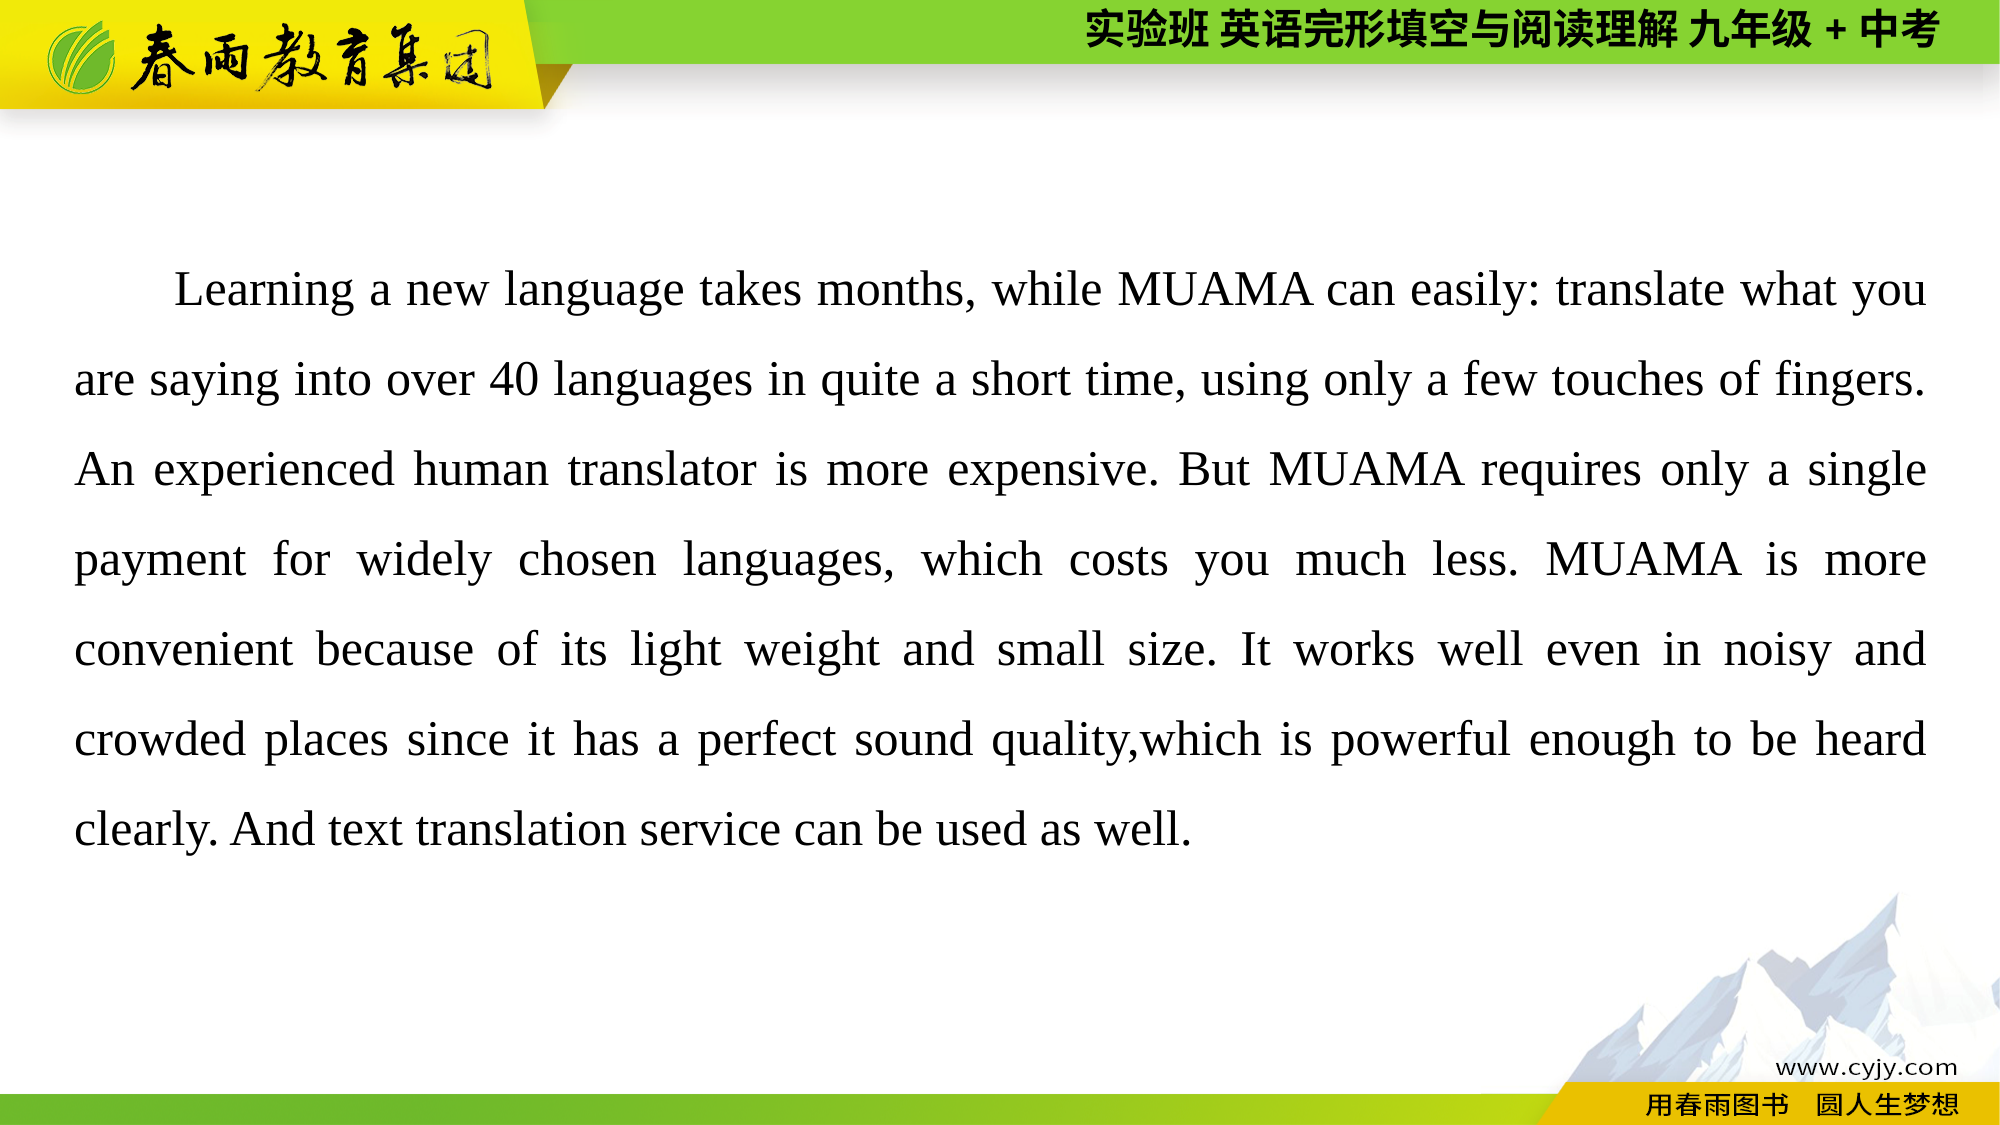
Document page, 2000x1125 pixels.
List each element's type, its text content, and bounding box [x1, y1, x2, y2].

list Learning a new language takes months, while MUAMA can easily: translate what you are saying into over 40 languages in quite a short time, using only a few touches of fingers. An experienced human translator is more expensive. But MUAMA requires only a single payment for widely chosen languages, which costs you much less. MUAMA is more convenient because of its light weight and small size. It works well even in noisy and crowded places since it has a perfect sound quality,which is powerful enough to be heard clearly. And text translation service can be used as well. [59, 217, 1944, 869]
picture [0, 0, 2000, 1125]
